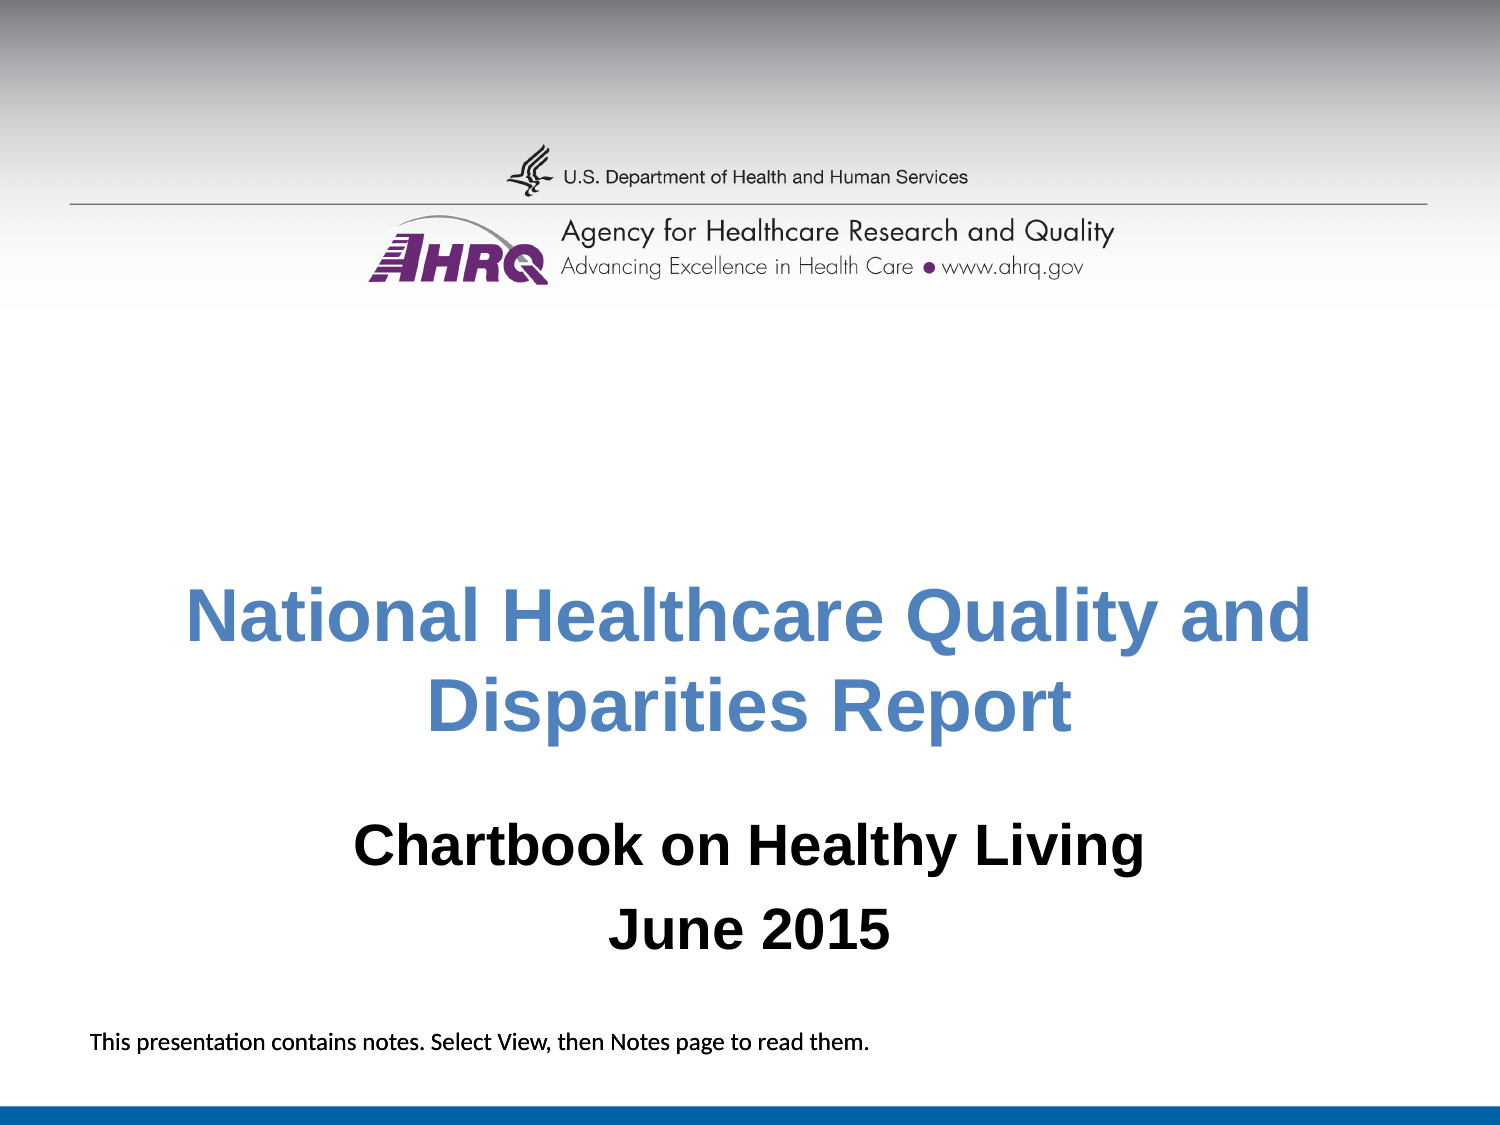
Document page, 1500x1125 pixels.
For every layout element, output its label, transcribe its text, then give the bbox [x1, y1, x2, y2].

title National Healthcare Quality and Disparities Report [112, 549, 1388, 763]
text_box This presentation contains notes. Select View, then Notes page to read them. [75, 1018, 1400, 1063]
picture [0, 0, 1500, 1125]
subtitle Chartbook on Healthy Living June 2015 [225, 800, 1275, 988]
